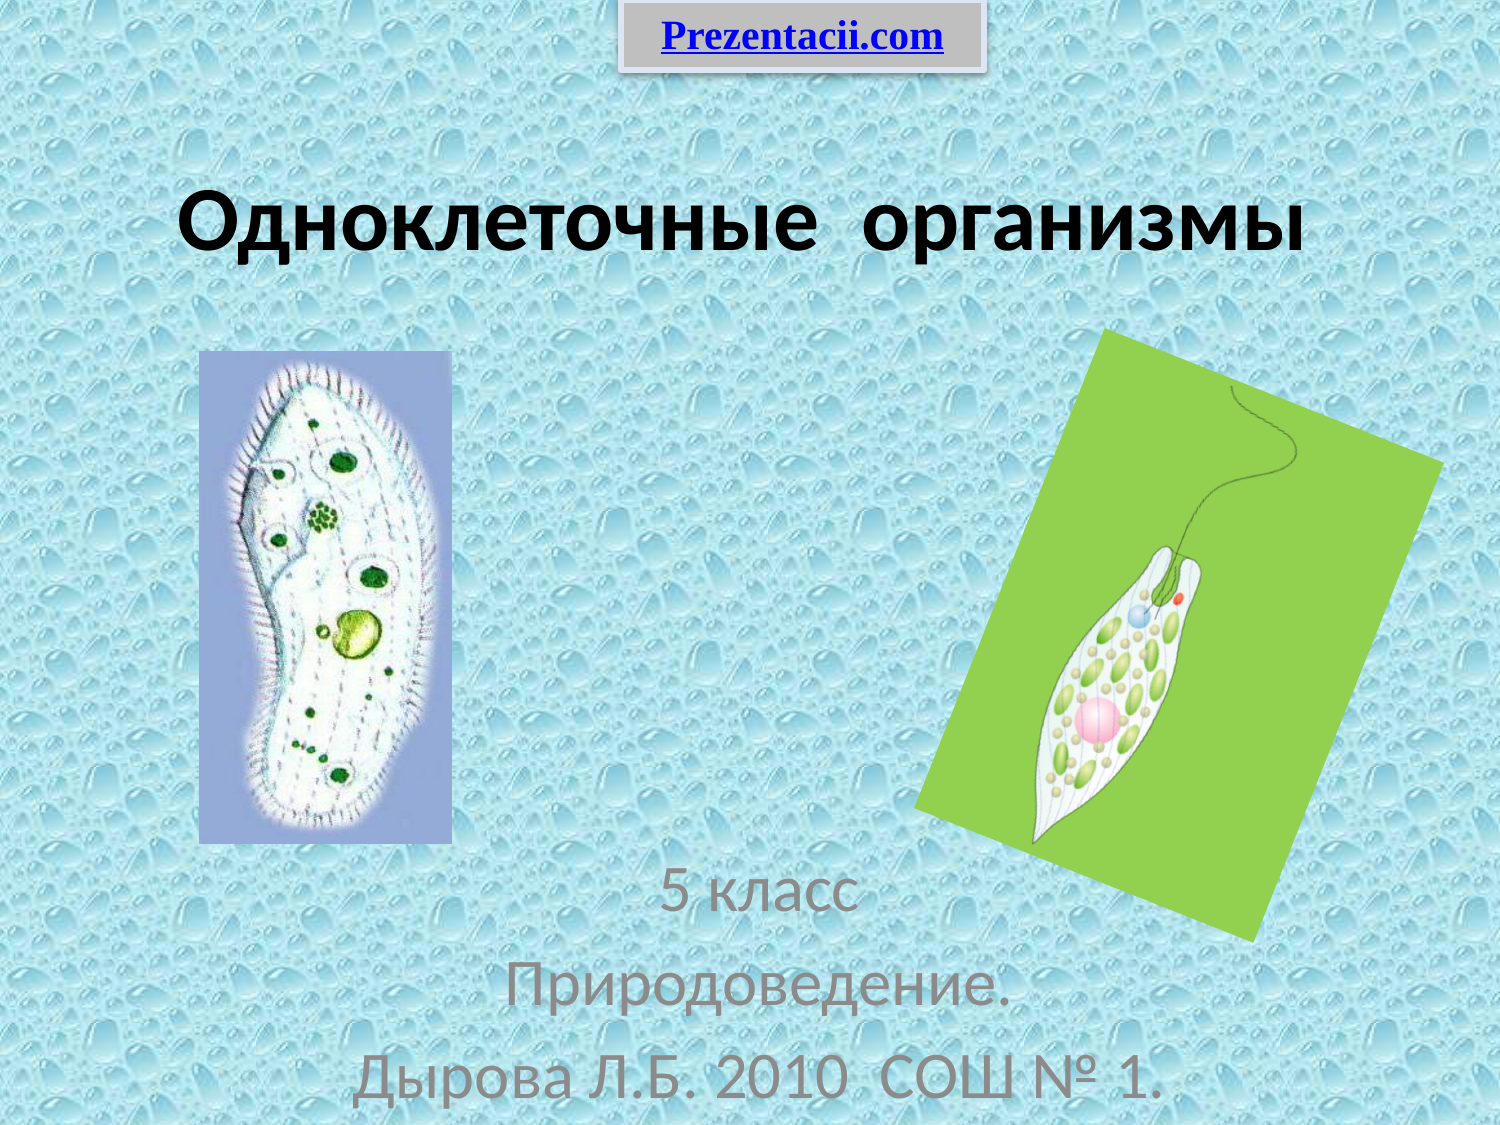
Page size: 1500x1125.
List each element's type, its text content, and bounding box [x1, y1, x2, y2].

picture [0, 0, 1500, 1125]
title Одноклеточные организмы [105, 93, 1381, 336]
text_box Prezentacii.com [618, 0, 987, 73]
subtitle 5 класс Природоведение. Дырова Л.Б. 2010 СОШ № 1. [234, 837, 1285, 1125]
